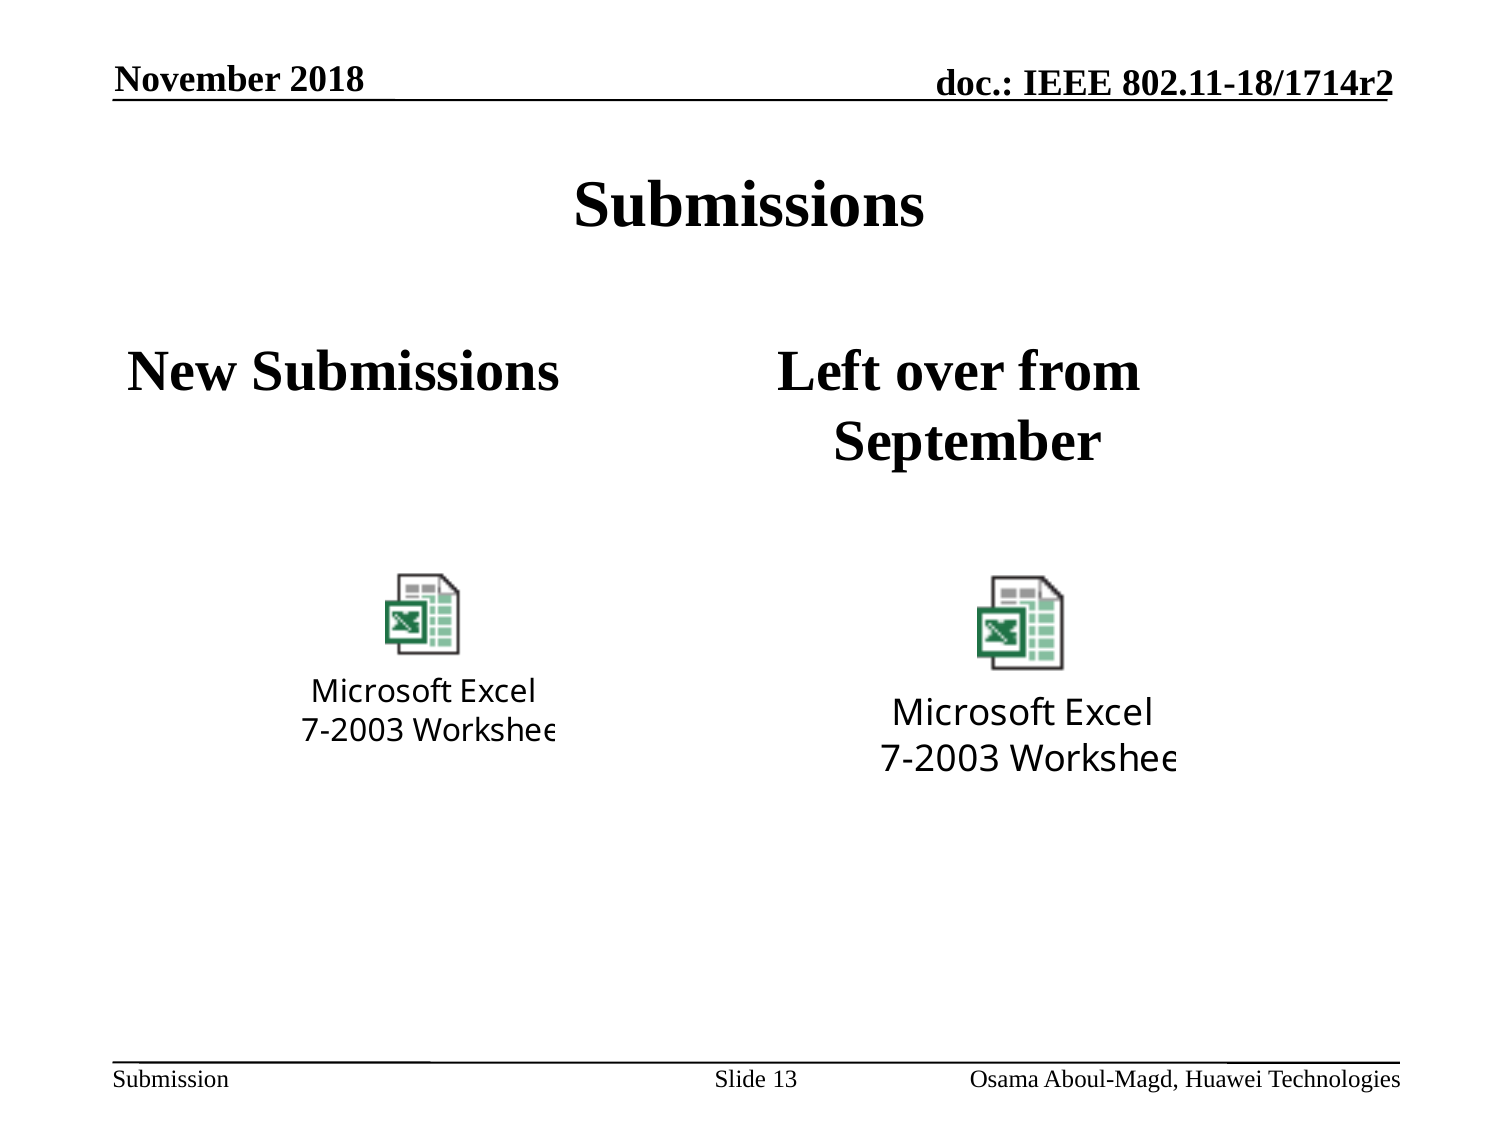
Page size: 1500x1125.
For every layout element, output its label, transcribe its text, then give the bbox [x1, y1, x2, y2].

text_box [878, 574, 1176, 826]
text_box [299, 572, 556, 788]
list Left over from September [761, 324, 1388, 1000]
footer Osama Aboul-Magd, Huawei Technologies [878, 1061, 1402, 1093]
title Submissions [112, 112, 1388, 288]
slide_number Slide 13 [712, 1061, 800, 1123]
list New Submissions [112, 324, 738, 1000]
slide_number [114, 54, 423, 100]
